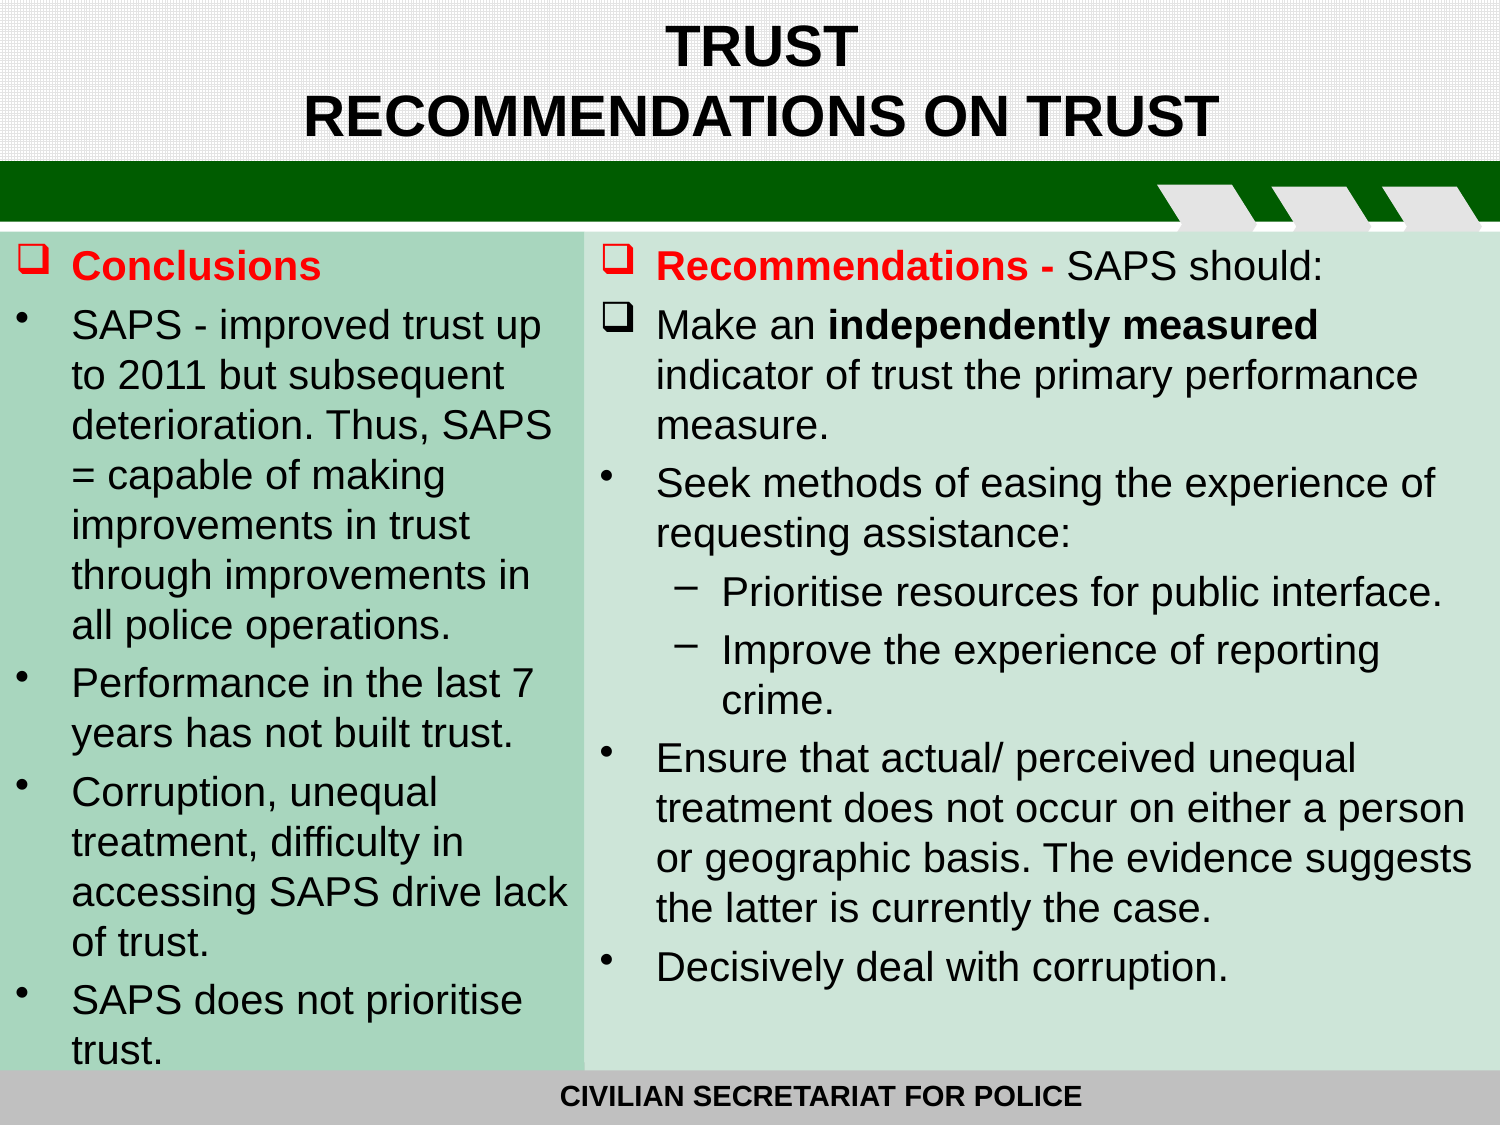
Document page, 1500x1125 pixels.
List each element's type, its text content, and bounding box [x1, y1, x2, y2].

list Recommendations - SAPS should: Make an independently measured indicator of trust the primary performance measure. Seek methods of easing the experience of requesting assistance: Prioritise resources for public interface. Improve the experience of reporting crime. Ensure that actual/ perceived unequal treatment does not occur on either a person or geographic basis. The evidence suggests the latter is currently the case. Decisively deal with corruption. [584, 231, 1500, 1071]
title TRUST RECOMMENDATIONS ON TRUST [87, 19, 1437, 138]
list Conclusions SAPS - improved trust up to 2011 but subsequent deterioration. Thus, SAPS = capable of making improvements in trust through improvements in all police operations. Performance in the last 7 years has not built trust. Corruption, unequal treatment, difficulty in accessing SAPS drive lack of trust. SAPS does not prioritise trust. [0, 231, 584, 1071]
